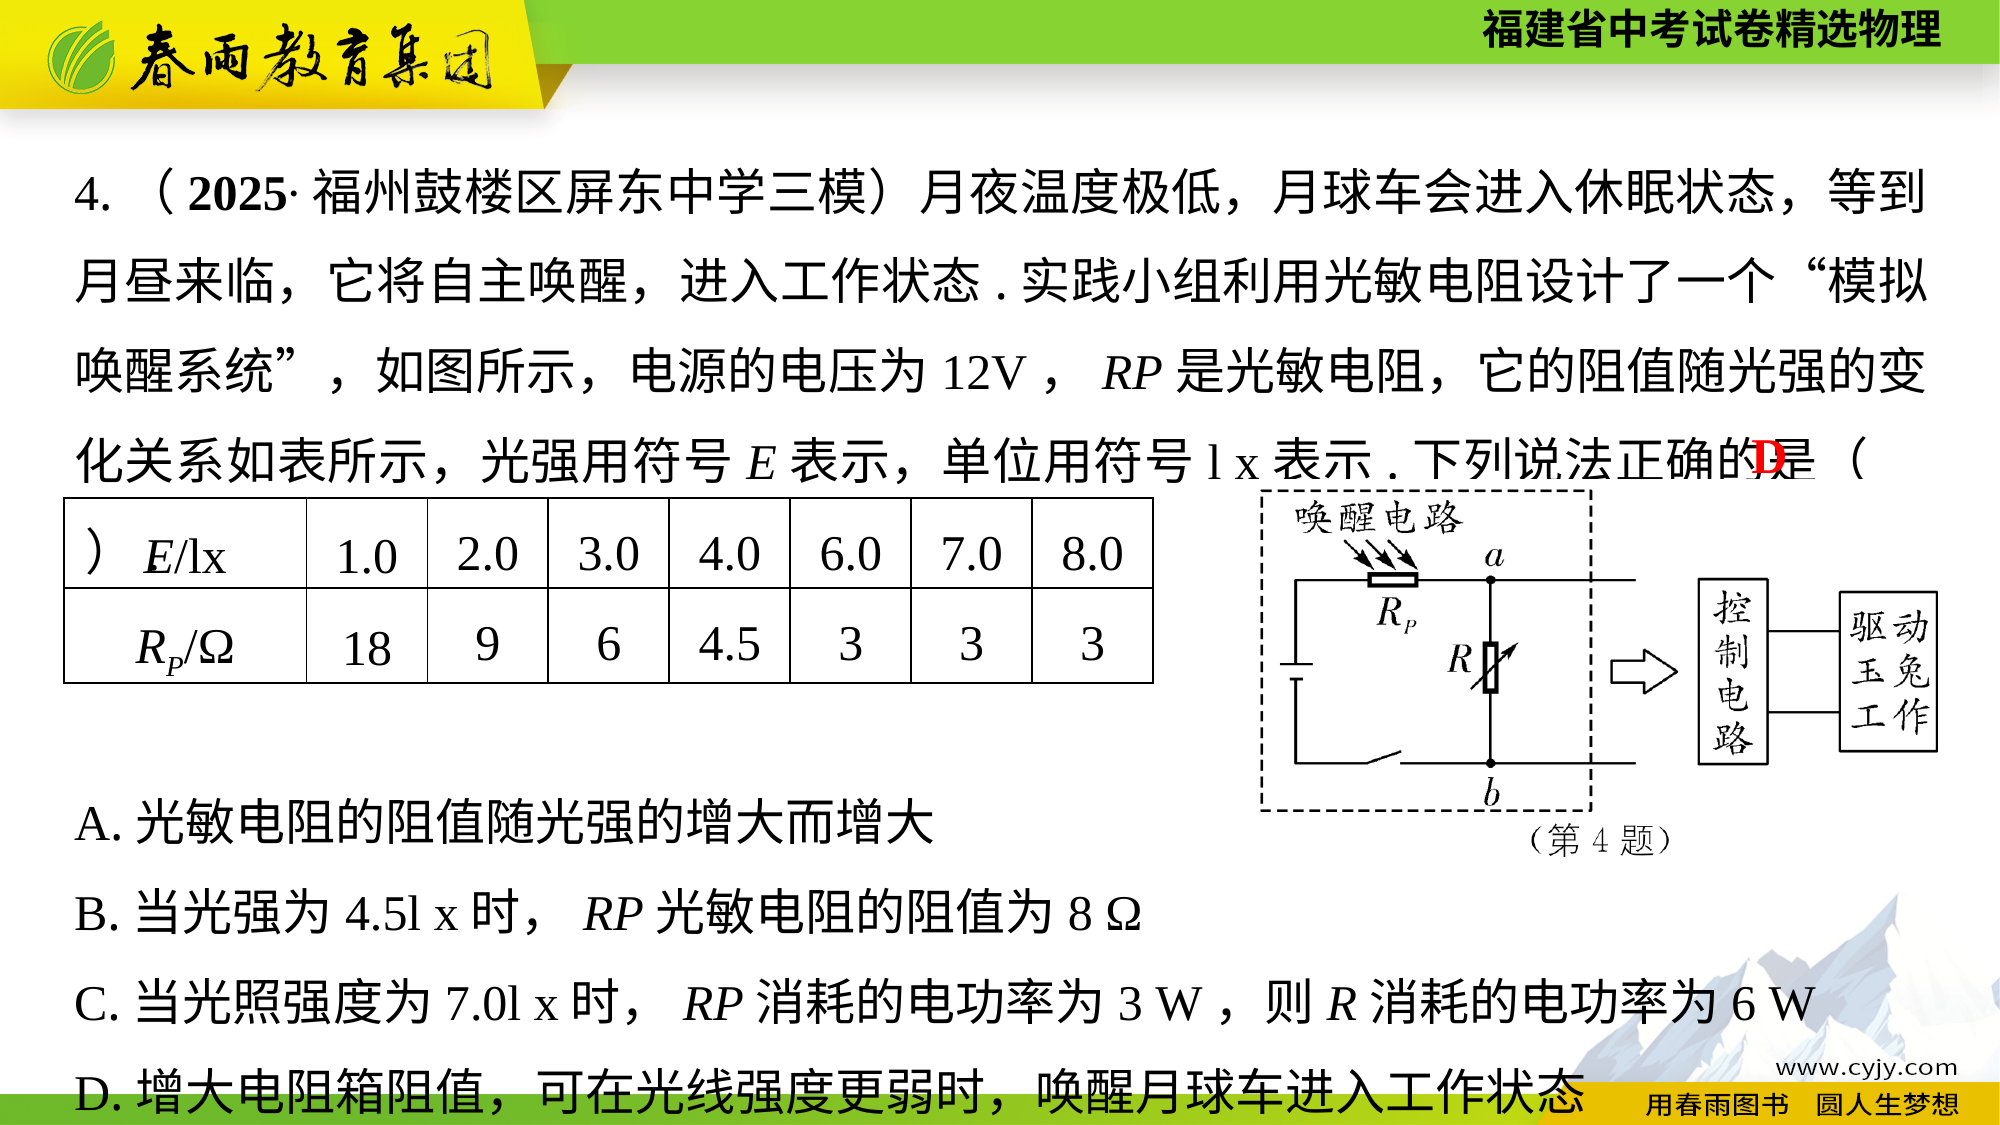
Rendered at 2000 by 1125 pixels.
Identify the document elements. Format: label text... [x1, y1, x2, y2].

picture [0, 0, 2000, 1125]
table_cell 3 [912, 589, 1031, 682]
table_cell 3 [791, 589, 910, 682]
table_cell 4.5 [670, 589, 789, 682]
list 4.（2025∙福州鼓楼区屏东中学三模）月夜温度极低，月球车会进入休眠状态，等到月昼来临，它将自主唤醒，进入工作状态.实践小组利用光敏电阻设计了一个“模拟唤醒系统”，如图所示，电源的电压为12V，RP是光敏电阻，它的阻值随光强的变化关系如表所示，光强用符号E表示，单位用符号l x表示.下列说法正确的是（ ）. A.光敏电阻的阻值随光强的增大而增大 B.当光强为4.5l x时，RP光敏电阻的阻值为8 Ω C.当光照强度为7.0l x时，RP消耗的电功率为3 W，则R消耗的电功率为6 W D.增大电阻箱阻值，可在光线强度更弱时，唤醒月球车进入工作状态 [59, 122, 1944, 1100]
table_header 3.0 [549, 499, 668, 587]
text_box D [1736, 415, 1803, 478]
table_cell 6 [549, 589, 668, 682]
table_cell RP/Ω [65, 589, 306, 682]
table_header 2.0 [428, 499, 547, 587]
table_cell 18 [307, 589, 427, 682]
table_header 6.0 [791, 499, 910, 587]
table_header 8.0 [1033, 499, 1152, 587]
table_cell 3 [1033, 589, 1152, 682]
table_header E/lx [65, 499, 306, 587]
table_cell 9 [428, 589, 547, 682]
table_header 1.0 [307, 499, 427, 587]
table_header 7.0 [912, 499, 1031, 587]
table_header 4.0 [670, 499, 789, 587]
